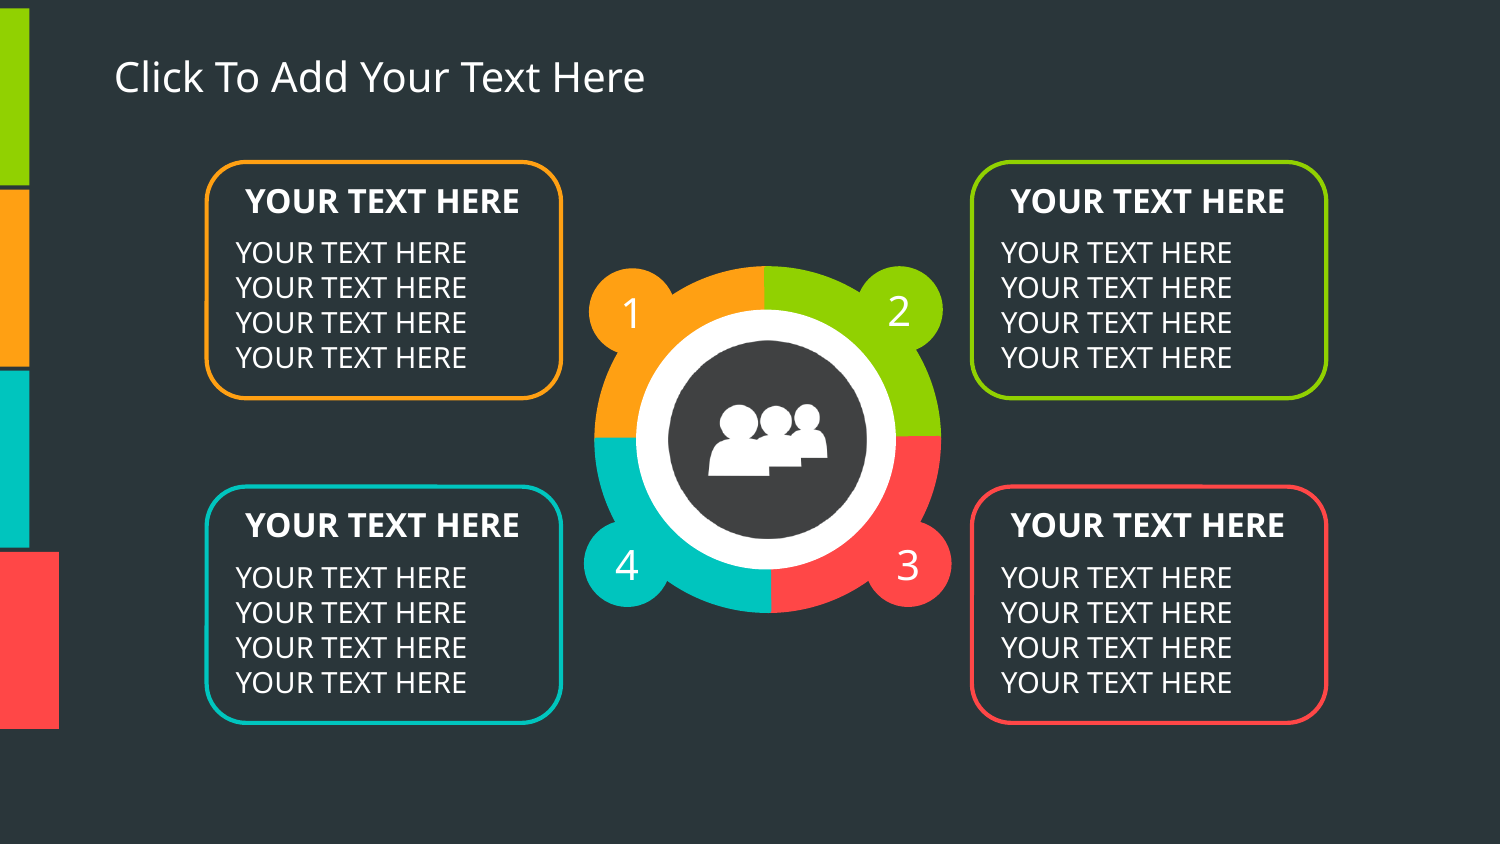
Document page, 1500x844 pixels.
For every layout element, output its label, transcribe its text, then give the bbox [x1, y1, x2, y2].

text_box [204, 159, 564, 401]
text_box 4 [583, 539, 591, 588]
text_box [0, 550, 61, 731]
text_box [0, 187, 32, 369]
picture [668, 340, 868, 539]
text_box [220, 172, 546, 385]
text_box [985, 496, 1311, 709]
text_box [0, 369, 32, 550]
text_box 3 [944, 539, 952, 588]
text_box [0, 6, 32, 187]
text_box [204, 484, 564, 725]
text_box [969, 159, 1329, 401]
text_box Click To Add Your Text Here [99, 43, 662, 109]
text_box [220, 496, 546, 709]
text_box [596, 268, 940, 612]
text_box [969, 484, 1329, 725]
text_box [985, 172, 1311, 385]
